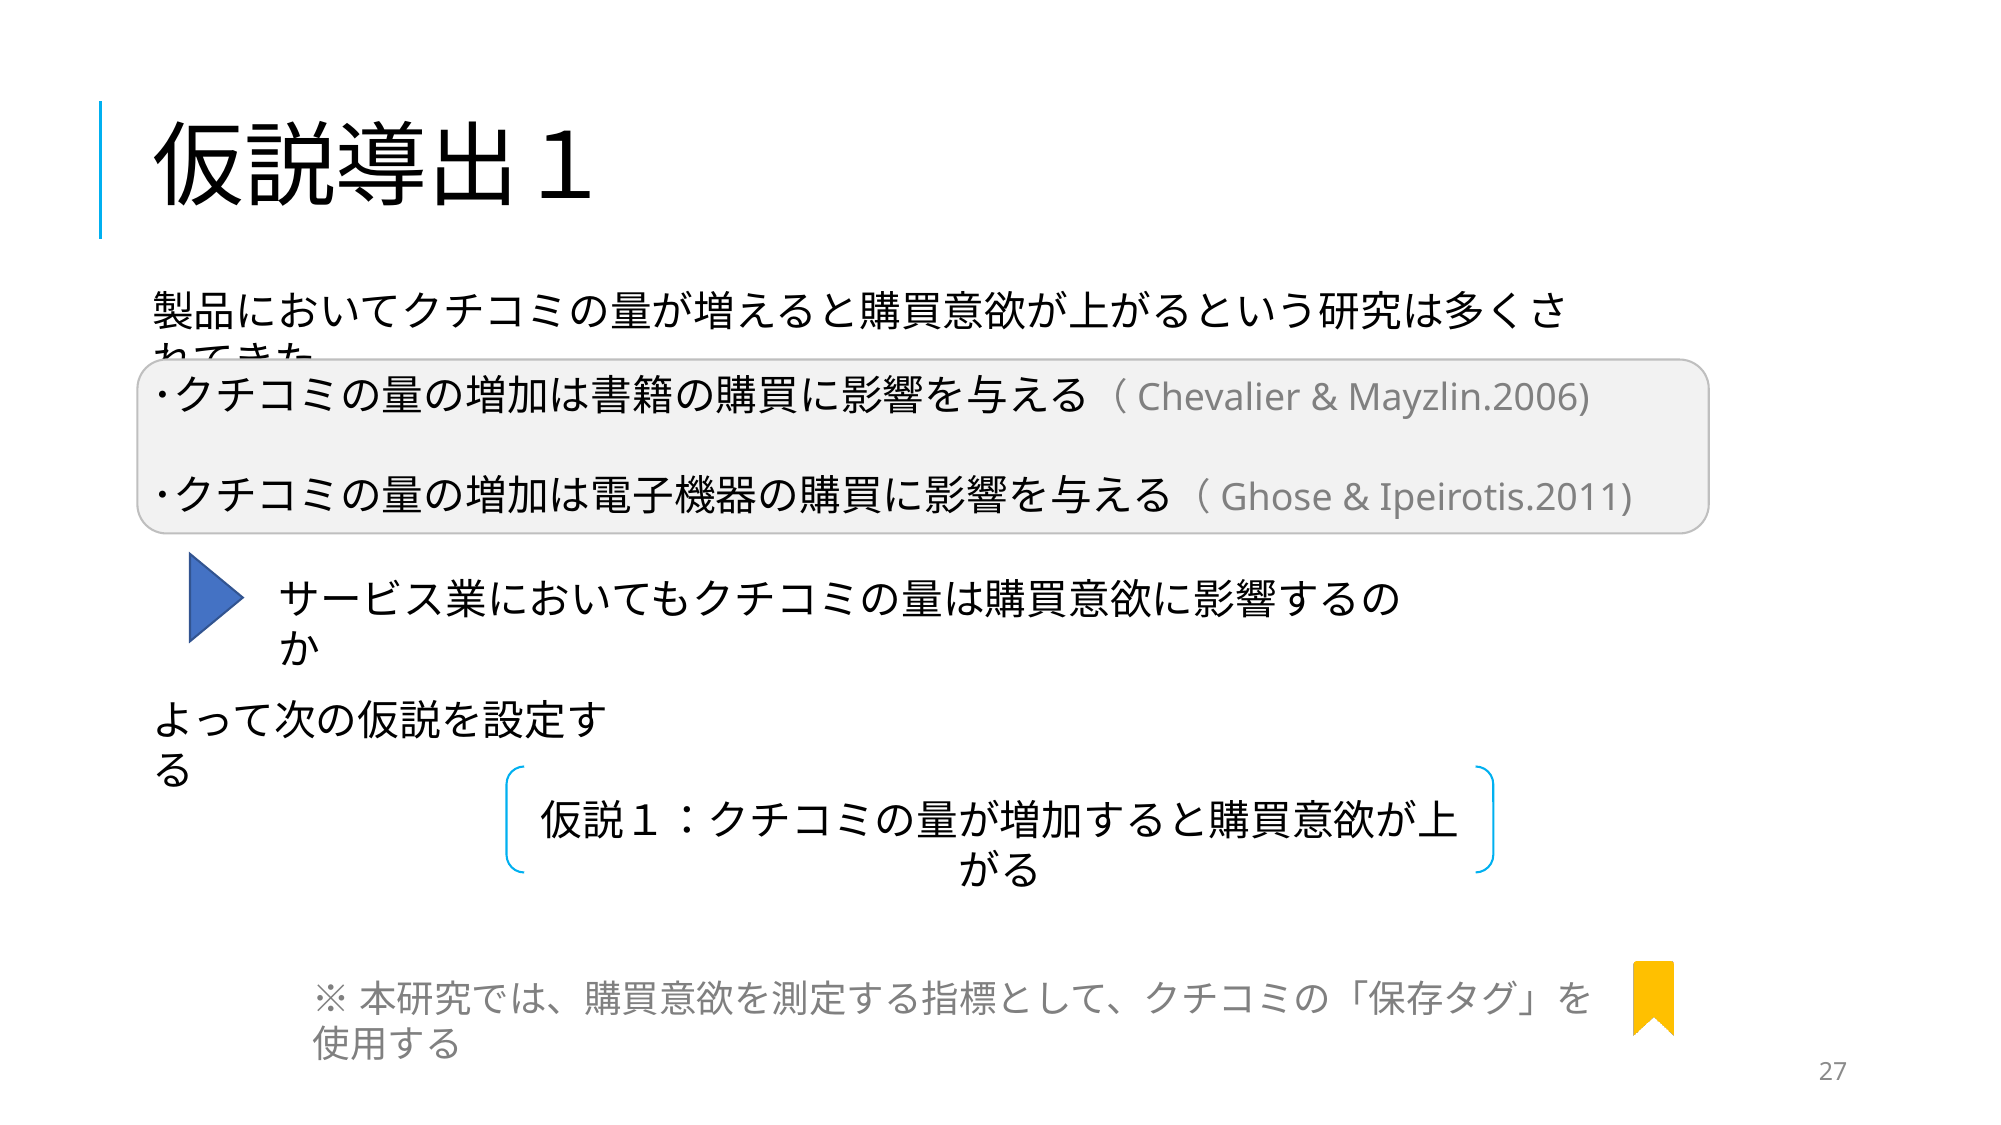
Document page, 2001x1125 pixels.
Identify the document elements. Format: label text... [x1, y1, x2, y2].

text_box [188, 551, 245, 644]
text_box 製品においてクチコミの量が増えると購買意欲が上がるという研究は多くされてきた [137, 277, 1617, 359]
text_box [137, 359, 1709, 534]
title 仮説導出１ [137, 59, 1863, 278]
text_box サービス業においてもクチコミの量は購買意欲に影響するのか [263, 565, 1456, 680]
slide_number 27 [1412, 1042, 1863, 1103]
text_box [297, 953, 1703, 1043]
text_box よって次の仮説を設定する [137, 686, 648, 802]
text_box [506, 766, 1494, 873]
